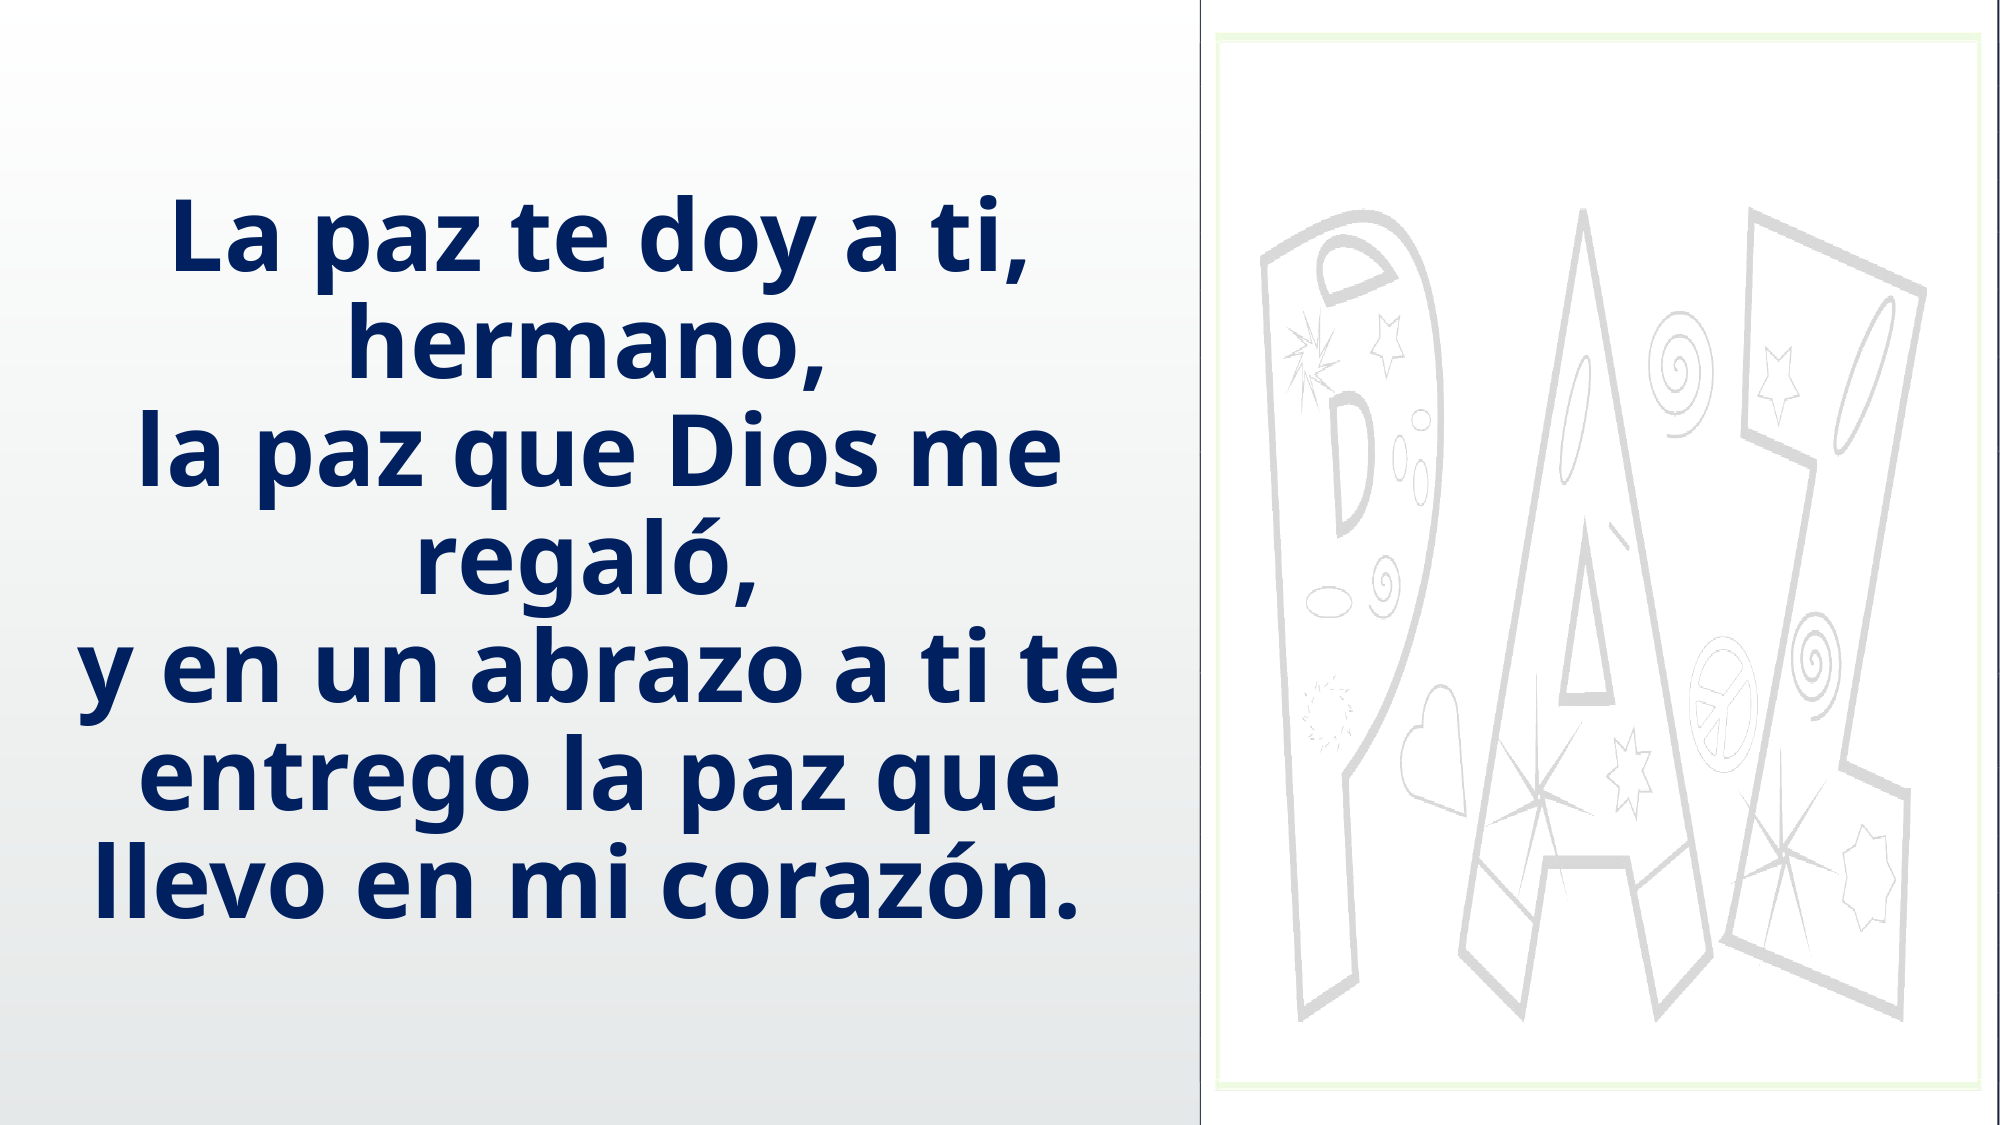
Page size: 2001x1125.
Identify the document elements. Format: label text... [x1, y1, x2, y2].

picture [1200, 0, 1998, 1125]
title La paz te doy a ti, hermano, la paz que Dios me regaló, y en un abrazo a ti te entrego la paz que llevo en mi corazón. [0, 0, 1200, 1125]
